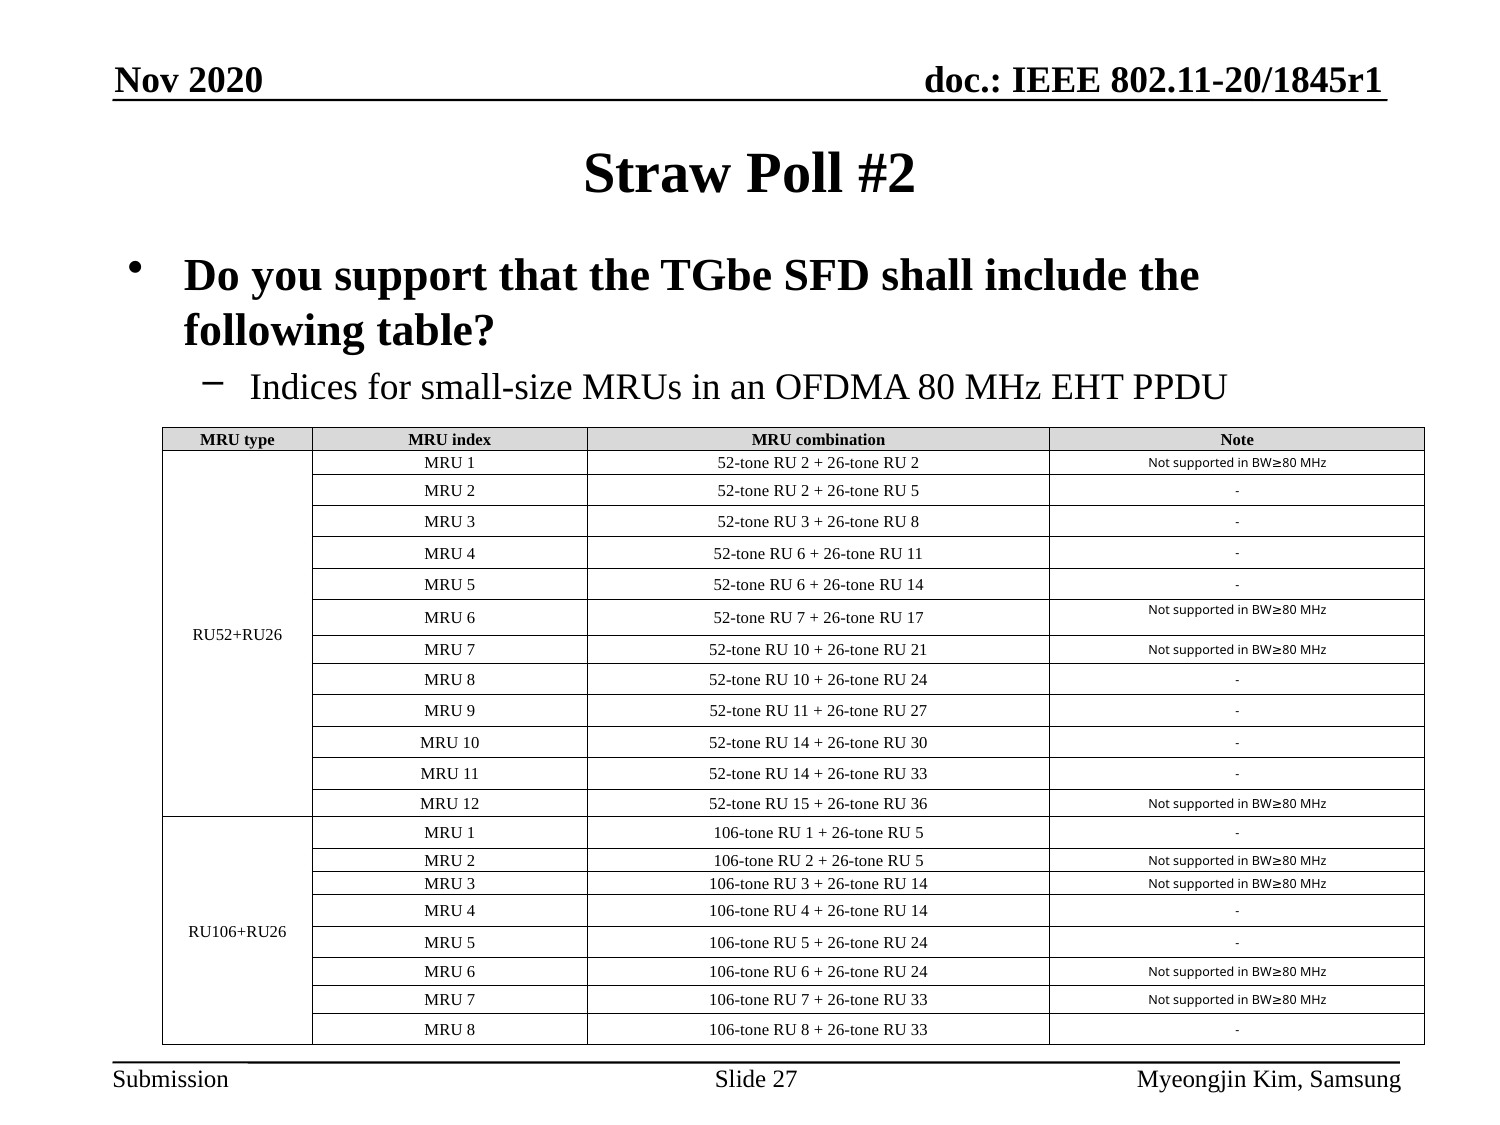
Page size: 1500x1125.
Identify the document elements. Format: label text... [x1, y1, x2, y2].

table_cell MRU 7 [313, 636, 587, 663]
table_header MRU combination [588, 428, 1049, 450]
table_cell 106-tone RU 5 + 26-tone RU 24 [588, 927, 1049, 957]
table_cell RU52+RU26 [163, 451, 312, 816]
table_cell - [1050, 817, 1424, 848]
table_cell MRU 8 [313, 664, 587, 694]
table_cell 52-tone RU 10 + 26-tone RU 21 [588, 636, 1049, 663]
table_cell Not supported in BW≥80 MHz [1050, 636, 1424, 663]
table_cell MRU 6 [313, 600, 587, 635]
table_cell Not supported in BW≥80 MHz [1050, 600, 1424, 635]
table_cell MRU 12 [313, 790, 587, 816]
table_cell 106-tone RU 2 + 26-tone RU 5 [588, 849, 1049, 871]
table_cell 52-tone RU 2 + 26-tone RU 2 [588, 451, 1049, 474]
table_cell 52-tone RU 7 + 26-tone RU 17 [588, 600, 1049, 635]
footer Myeongjin Kim, Samsung [1130, 1061, 1402, 1093]
table_cell MRU 1 [313, 817, 587, 848]
table_cell 106-tone RU 8 + 26-tone RU 33 [588, 1014, 1049, 1044]
table_cell 52-tone RU 10 + 26-tone RU 24 [588, 664, 1049, 694]
table_cell - [1050, 569, 1424, 599]
table_cell 106-tone RU 6 + 26-tone RU 24 [588, 958, 1049, 985]
table_cell 52-tone RU 11 + 26-tone RU 27 [588, 695, 1049, 726]
table_cell - [1050, 758, 1424, 789]
table_cell MRU 4 [313, 537, 587, 568]
title Straw Poll #2 [112, 112, 1388, 226]
table_cell 52-tone RU 6 + 26-tone RU 14 [588, 569, 1049, 599]
table_cell MRU 2 [313, 475, 587, 505]
table_cell Not supported in BW≥80 MHz [1050, 790, 1424, 816]
table_cell 52-tone RU 15 + 26-tone RU 36 [588, 790, 1049, 816]
table_cell Not supported in BW≥80 MHz [1050, 872, 1424, 894]
table_cell - [1050, 895, 1424, 926]
table_cell 52-tone RU 6 + 26-tone RU 11 [588, 537, 1049, 568]
table_cell Not supported in BW≥80 MHz [1050, 451, 1424, 474]
table_cell MRU 11 [313, 758, 587, 789]
table_cell MRU 3 [313, 872, 587, 894]
table_cell RU106+RU26 [163, 817, 312, 1044]
table_cell MRU 7 [313, 986, 587, 1013]
table_cell MRU 5 [313, 927, 587, 957]
table_cell MRU 1 [313, 451, 587, 474]
table_cell MRU 5 [313, 569, 587, 599]
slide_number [114, 54, 309, 101]
table_cell Not supported in BW≥80 MHz [1050, 986, 1424, 1013]
table_cell MRU 2 [313, 849, 587, 871]
list Do you support that the TGbe SFD shall include the following table? Indices for small-size MRUs in an OFDMA 80 MHz EHT PPDU [112, 237, 1388, 1001]
table_header MRU type [163, 428, 312, 450]
table_cell - [1050, 1014, 1424, 1044]
slide_number Slide 27 [712, 1061, 800, 1093]
table_cell 106-tone RU 4 + 26-tone RU 14 [588, 895, 1049, 926]
table_cell - [1050, 475, 1424, 505]
table_cell 52-tone RU 14 + 26-tone RU 33 [588, 758, 1049, 789]
table_header Note [1050, 428, 1424, 450]
table_cell 52-tone RU 3 + 26-tone RU 8 [588, 506, 1049, 536]
table_cell MRU 8 [313, 1014, 587, 1044]
table_cell Not supported in BW≥80 MHz [1050, 849, 1424, 871]
table_cell 106-tone RU 7 + 26-tone RU 33 [588, 986, 1049, 1013]
table_cell Not supported in BW≥80 MHz [1050, 958, 1424, 985]
table_cell - [1050, 927, 1424, 957]
table_header MRU index [313, 428, 587, 450]
table_cell 52-tone RU 14 + 26-tone RU 30 [588, 727, 1049, 757]
table_cell - [1050, 664, 1424, 694]
table_cell 106-tone RU 1 + 26-tone RU 5 [588, 817, 1049, 848]
table_cell MRU 6 [313, 958, 587, 985]
table_cell MRU 4 [313, 895, 587, 926]
table_cell MRU 10 [313, 727, 587, 757]
table_cell - [1050, 537, 1424, 568]
table_cell MRU 3 [313, 506, 587, 536]
table_cell - [1050, 695, 1424, 726]
table_cell 52-tone RU 2 + 26-tone RU 5 [588, 475, 1049, 505]
table_cell MRU 9 [313, 695, 587, 726]
table_cell - [1050, 506, 1424, 536]
table_cell - [1050, 727, 1424, 757]
table_cell 106-tone RU 3 + 26-tone RU 14 [588, 872, 1049, 894]
